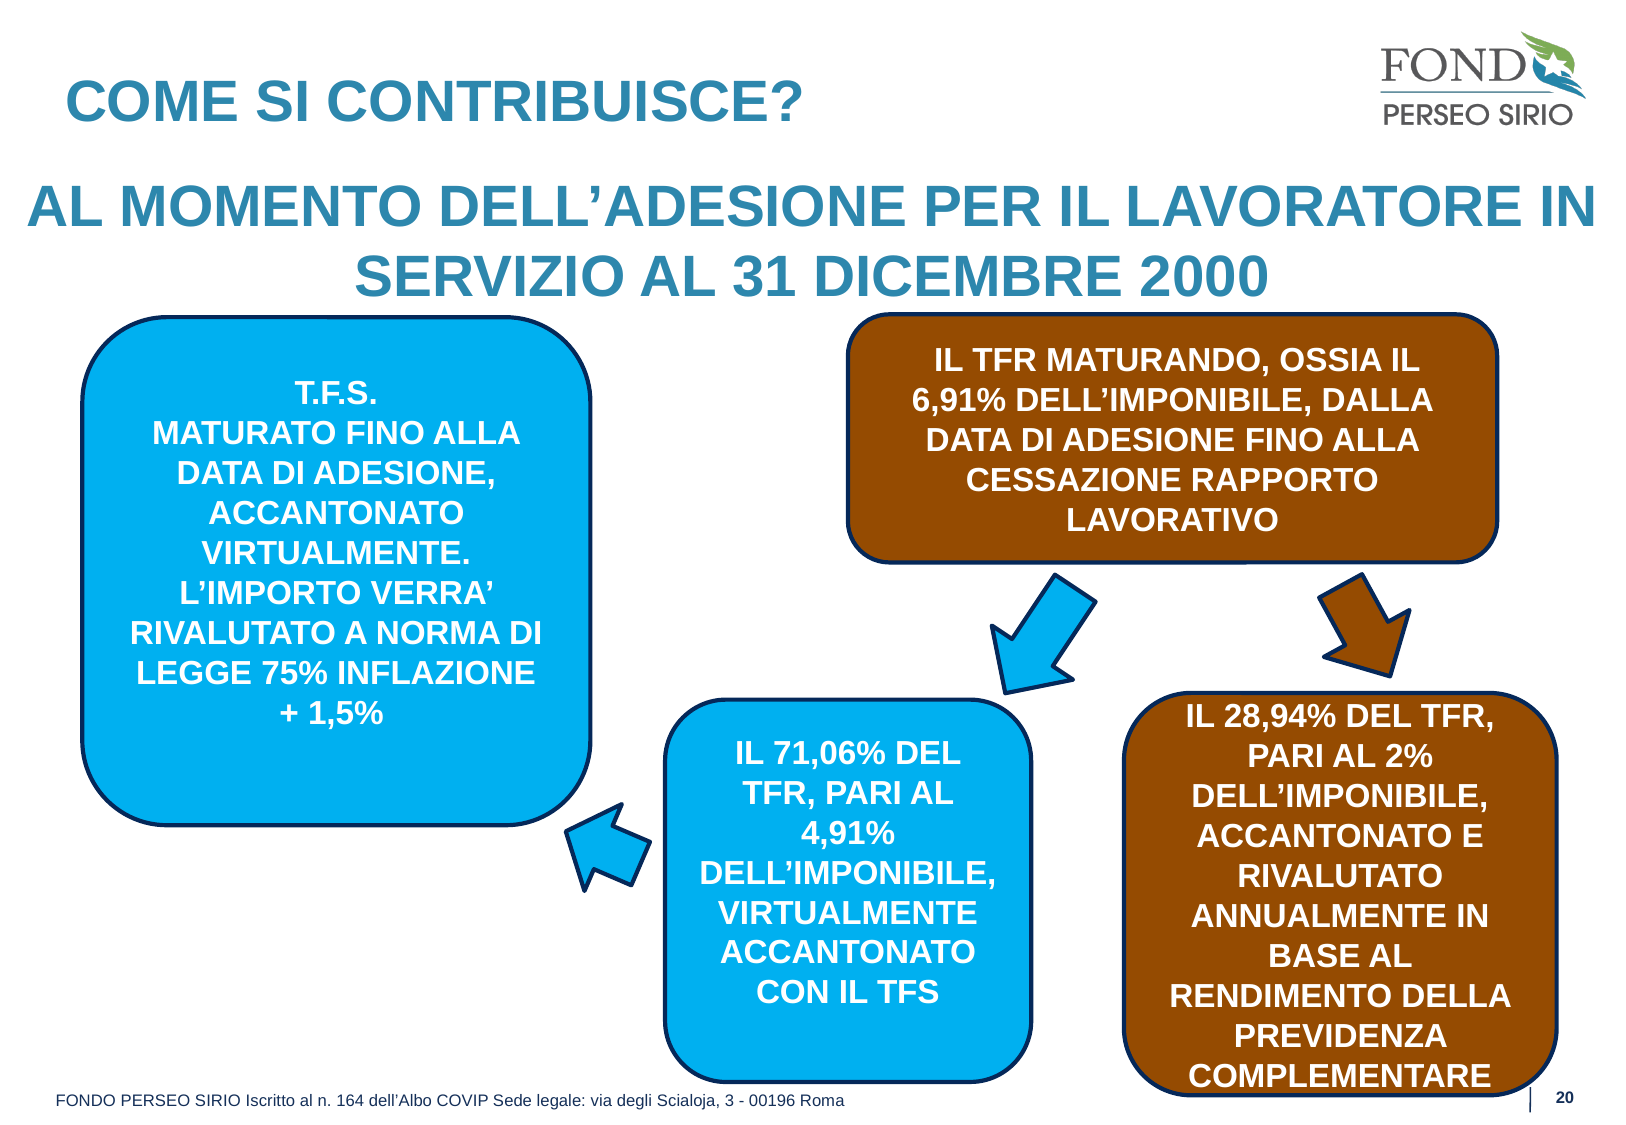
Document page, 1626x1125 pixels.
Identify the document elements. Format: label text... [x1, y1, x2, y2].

text_box [1317, 572, 1412, 679]
text_box [563, 802, 652, 894]
slide_number 20 [1522, 1081, 1590, 1125]
footer FONDO PERSEO SIRIO Iscritto al n. 164 dell’Albo COVIP Sede legale: via degli Scialoja, 3 - 00196 Roma [40, 1082, 1504, 1125]
text_box AL MOMENTO DELL’ADESIONE PER IL LAVORATORE IN SERVIZIO AL 31 DICEMBRE 2000 [0, 160, 1625, 316]
text_box IL 71,06% DEL TFR, PARI AL 4,91% DELL’IMPONIBILE, VIRTUALMENTE ACCANTONATO CON IL TFS [662, 697, 1034, 1085]
text_box IL 28,94% DEL TFR, PARI AL 2% DELL’IMPONIBILE, ACCANTONATO E RIVALUTATO ANNUALMENTE IN BASE AL RENDIMENTO DELLA PREVIDENZA COMPLEMENTARE [1121, 690, 1559, 1098]
text_box IL TFR MATURANDO, OSSIA IL 6,91% DELL’IMPONIBILE, DALLA DATA DI ADESIONE FINO ALLA CESSAZIONE RAPPORTO LAVORATIVO [845, 312, 1500, 565]
title COME SI CONTRIBUISCE? [49, 0, 1585, 143]
text_box [989, 572, 1098, 696]
text_box T.F.S. MATURATO FINO ALLA DATA DI ADESIONE, ACCANTONATO VIRTUALMENTE. L’IMPORTO VERRA’ RIVALUTATO A NORMA DI LEGGE 75% INFLAZIONE + 1,5% [80, 315, 593, 828]
